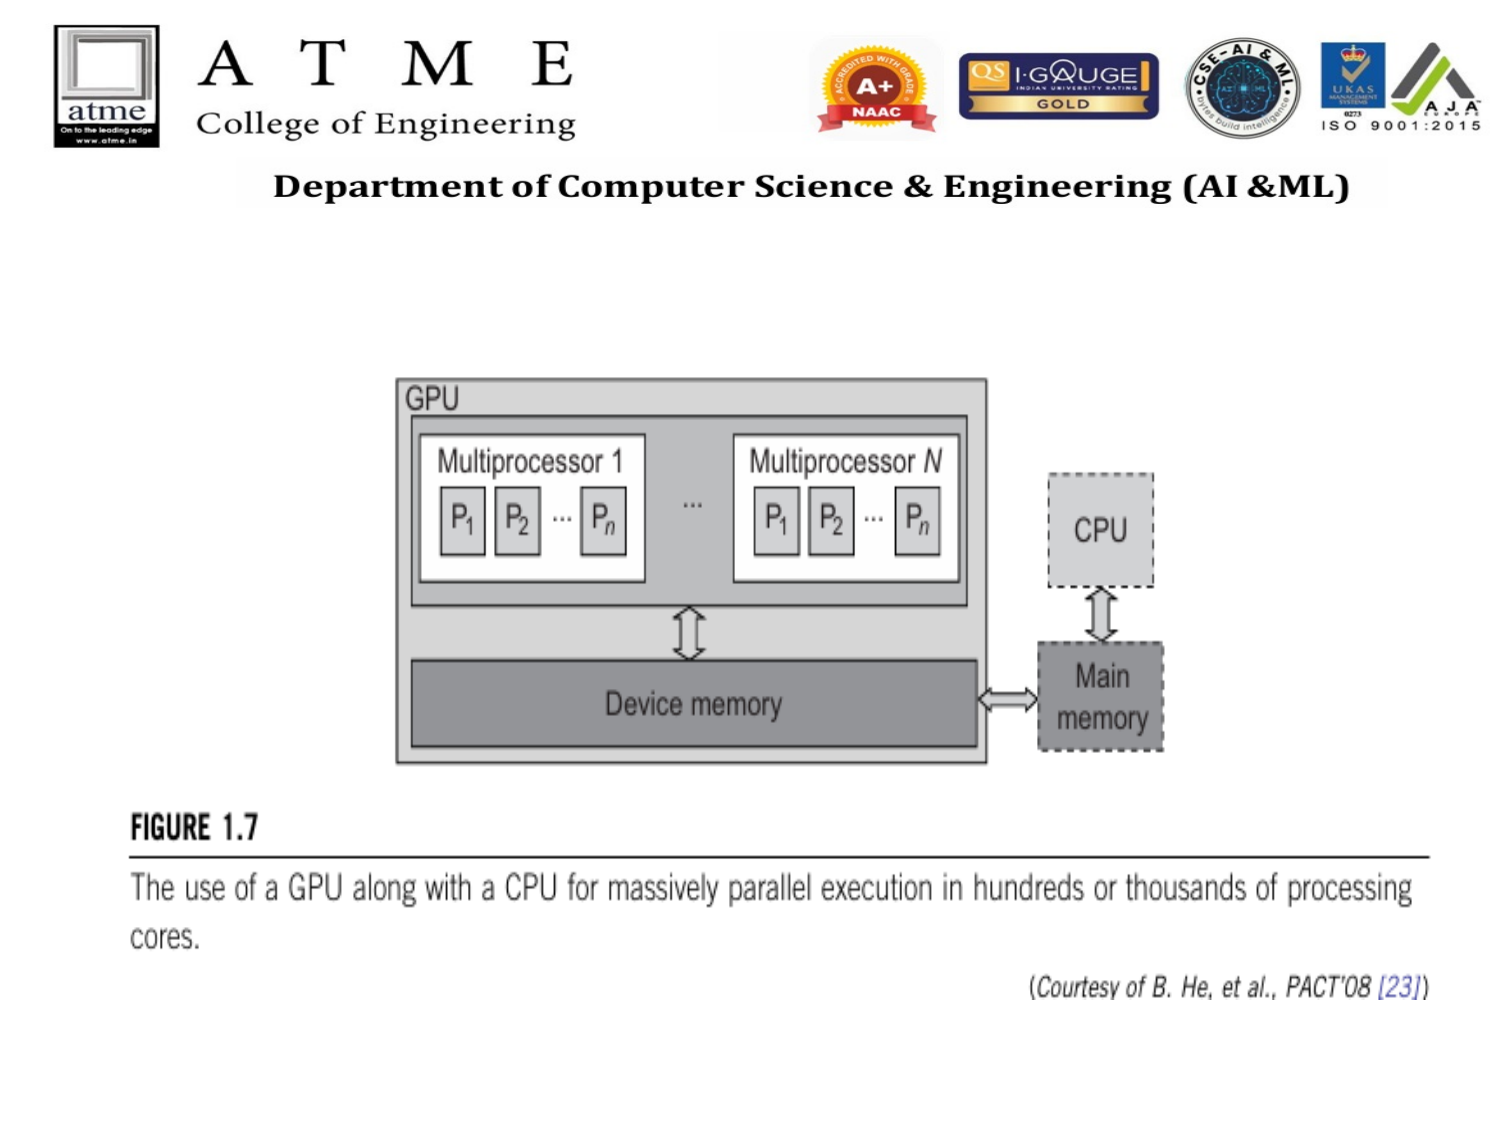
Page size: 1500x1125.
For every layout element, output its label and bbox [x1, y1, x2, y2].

picture [24, 0, 1500, 226]
picture [112, 249, 1438, 1001]
